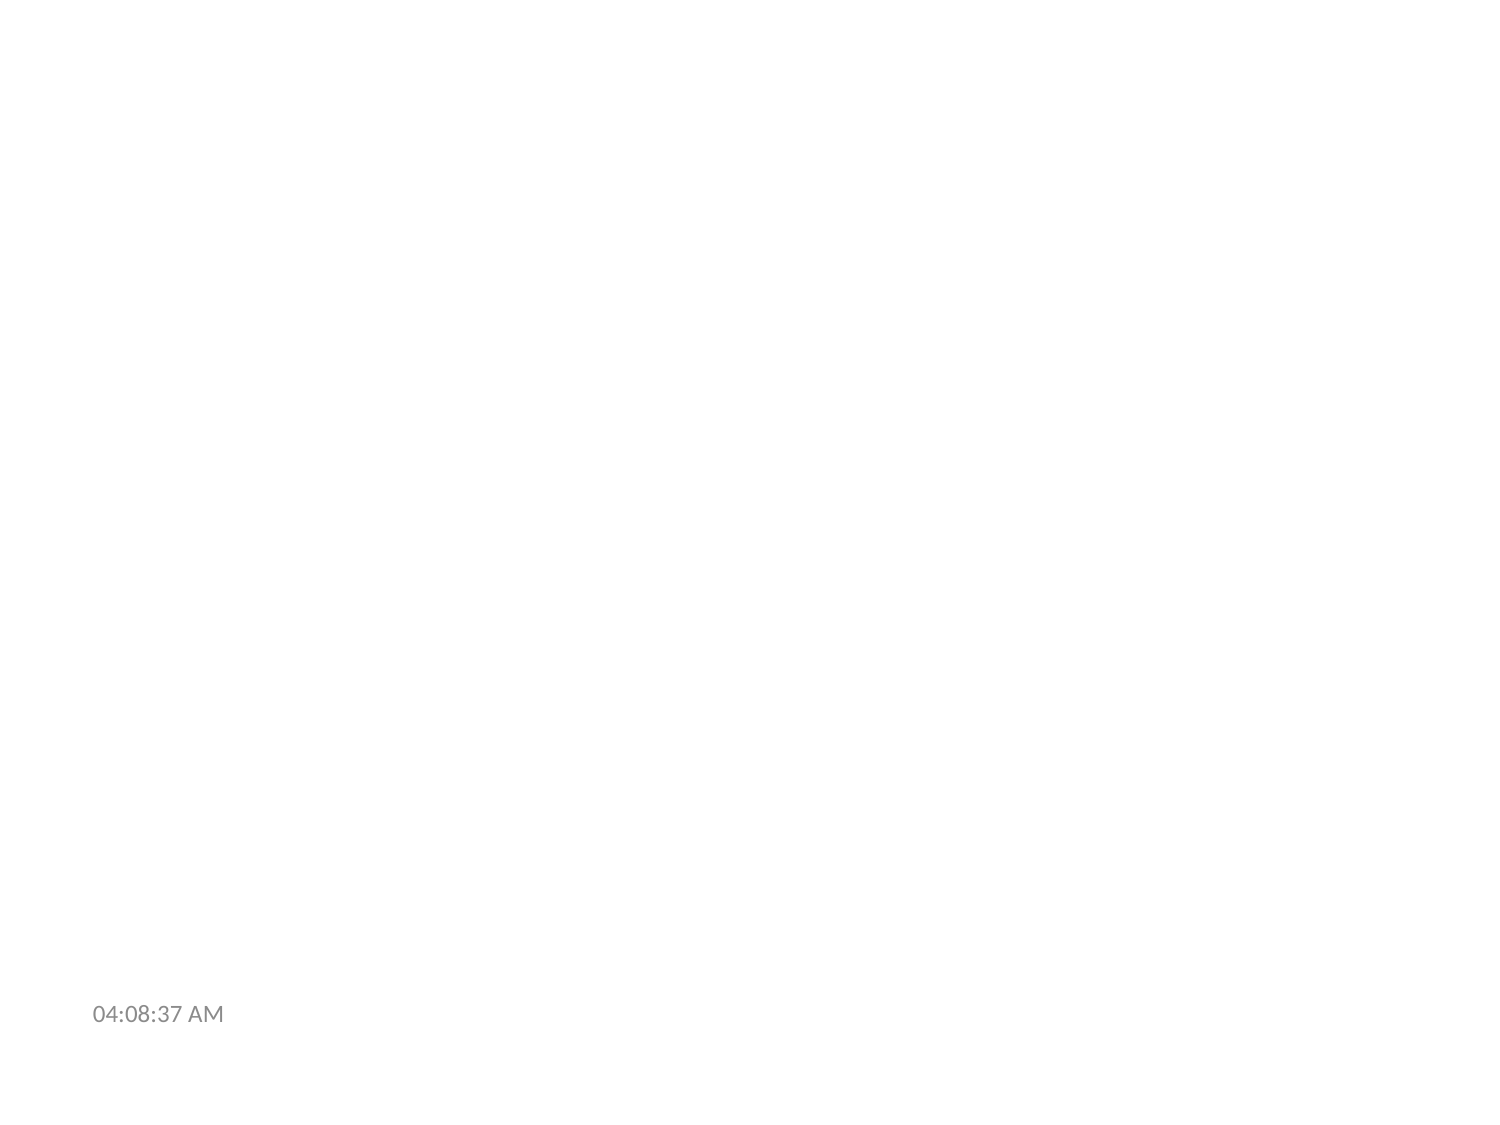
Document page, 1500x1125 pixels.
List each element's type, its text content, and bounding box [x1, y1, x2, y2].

text_box 3:35:09 PM [77, 982, 428, 1043]
